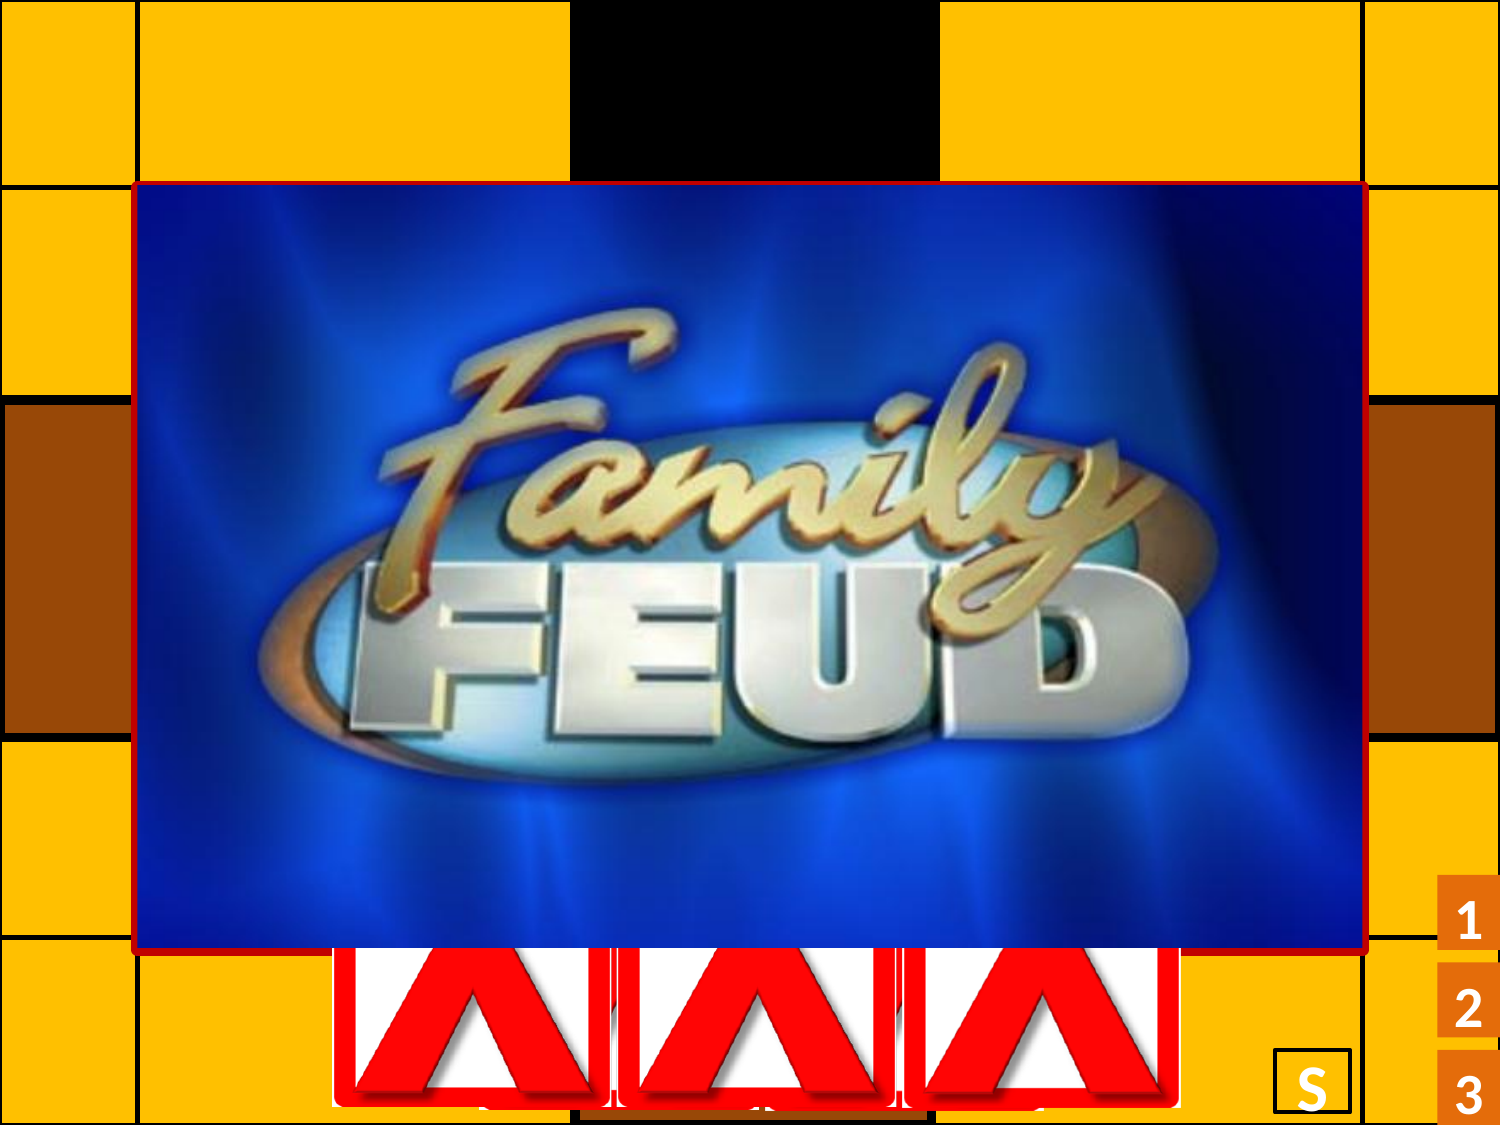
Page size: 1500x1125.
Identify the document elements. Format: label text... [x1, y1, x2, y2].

text_box [135, 183, 1364, 950]
text_box [1360, 935, 1500, 1125]
text_box [1364, 740, 1500, 935]
text_box [1364, 190, 1500, 398]
text_box 3 [1435, 1048, 1500, 1125]
picture [330, 778, 1182, 1112]
text_box [1360, 0, 1500, 190]
text_box [0, 398, 135, 740]
text_box [1364, 398, 1500, 740]
text_box [933, 952, 1360, 1125]
text_box [139, 952, 573, 1125]
text_box 1 [1435, 873, 1500, 952]
text_box [0, 740, 135, 935]
text_box [0, 190, 135, 398]
text_box [573, 1121, 933, 1125]
text_box [939, 0, 1360, 183]
text_box [139, 0, 573, 183]
text_box 2 [1435, 960, 1500, 1039]
text_box [0, 0, 139, 190]
text_box S [1273, 1048, 1352, 1114]
text_box [573, 0, 939, 183]
text_box [0, 935, 139, 1125]
